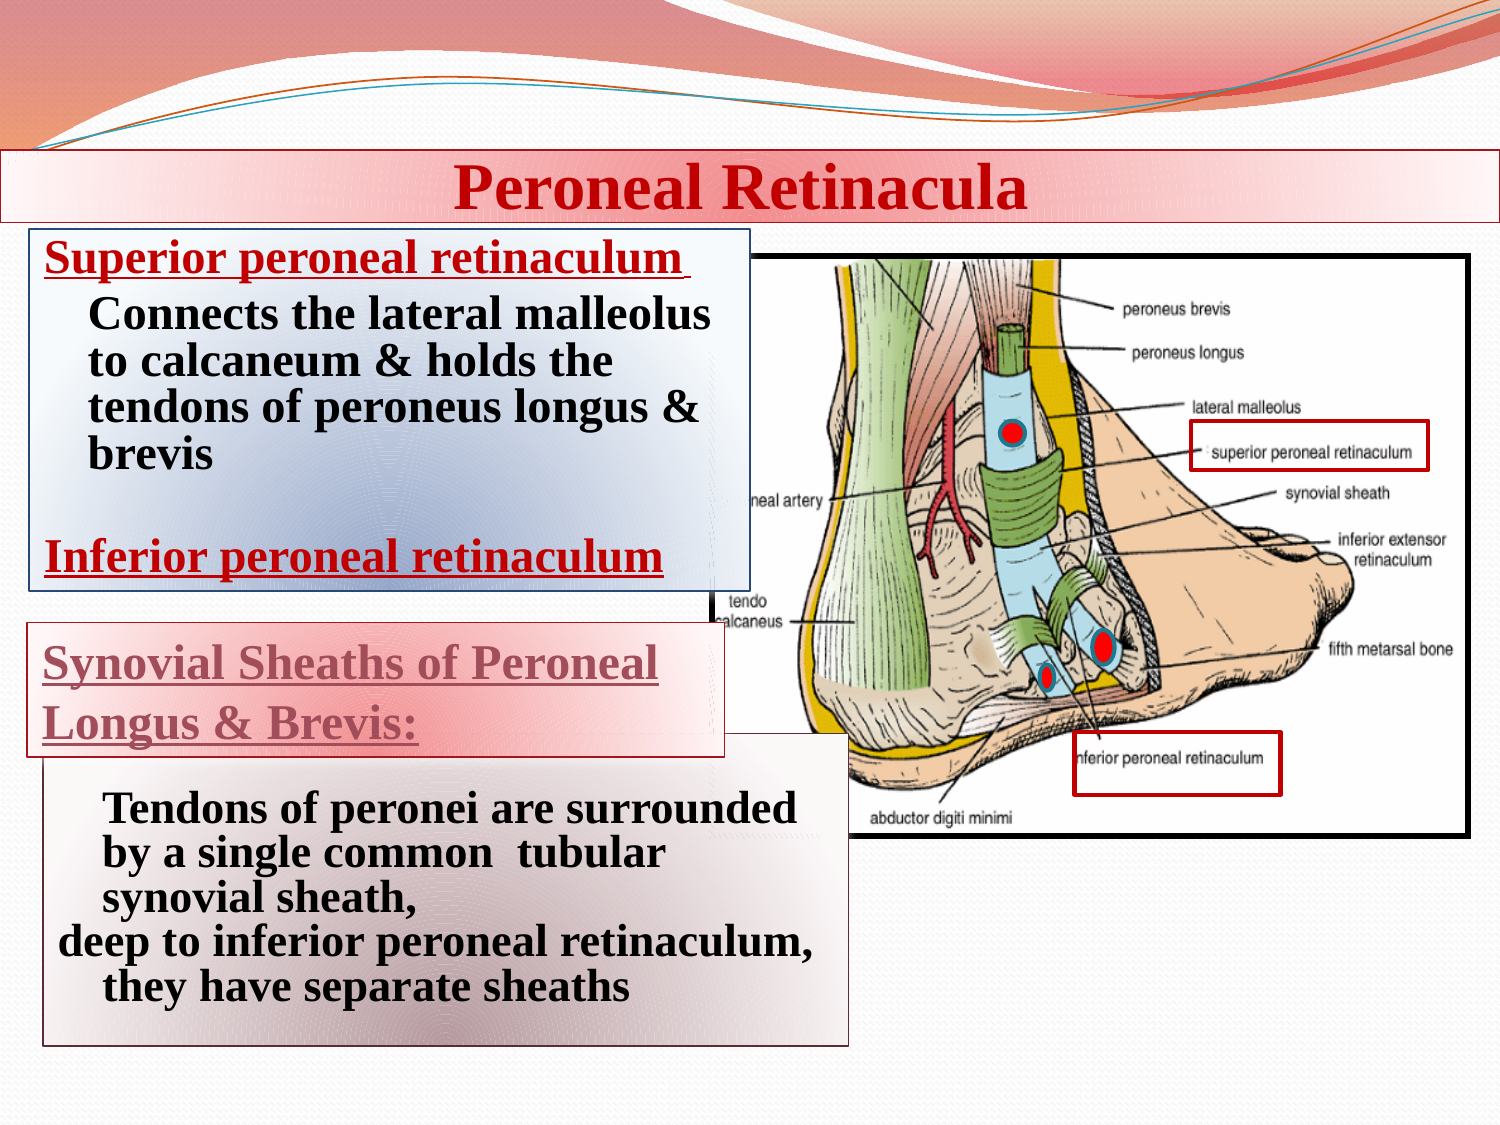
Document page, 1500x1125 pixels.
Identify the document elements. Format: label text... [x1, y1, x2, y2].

text_box Synovial Sheaths of Peroneal Longus & Brevis: [26, 622, 707, 758]
title Peroneal Retinacula [0, 149, 1500, 223]
text_box Tendons of peronei are surrounded by a single common tubular synovial sheath, deep to inferior peroneal retinaculum, they have separate sheaths [42, 770, 849, 1047]
picture [714, 258, 1466, 834]
list Superior peroneal retinaculum Connects the lateral malleolus to calcaneum & holds the tendons of peroneus longus & brevis Inferior peroneal retinaculum [28, 228, 751, 592]
